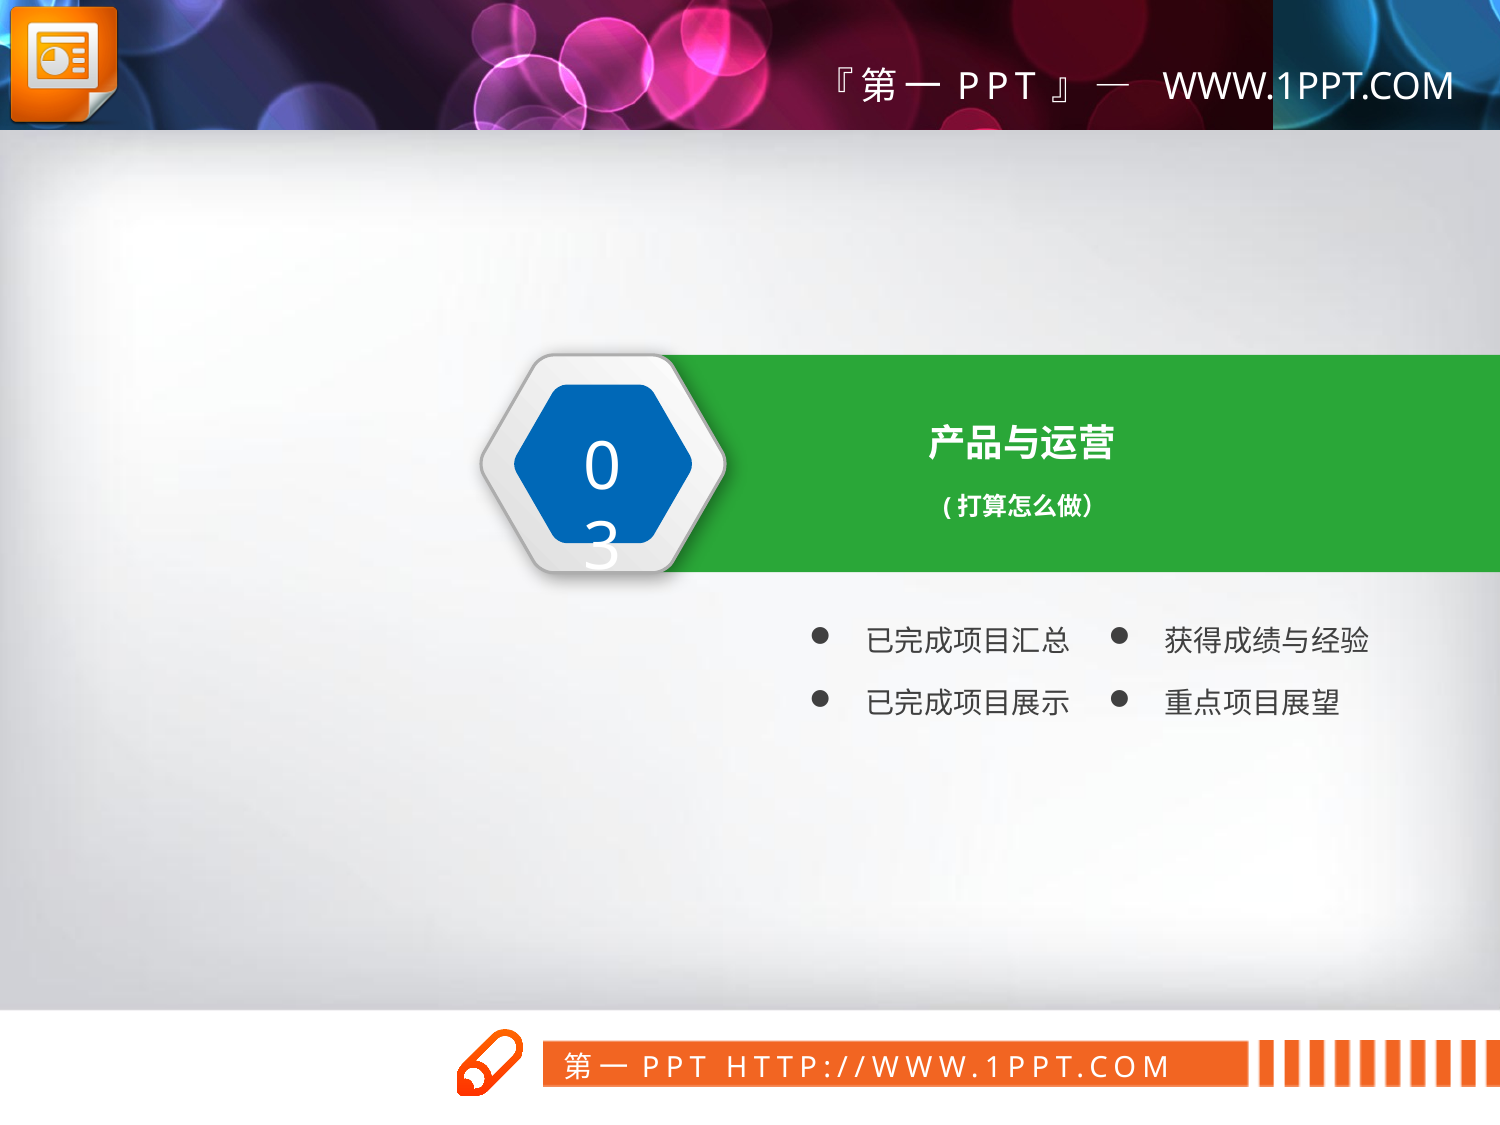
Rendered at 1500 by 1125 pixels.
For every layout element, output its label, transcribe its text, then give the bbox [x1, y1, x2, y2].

text_box (打算怎么做） [928, 483, 1123, 528]
text_box 重点项目展望 [1093, 677, 1356, 727]
text_box 已完成项目汇总 [794, 614, 1086, 665]
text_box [479, 354, 727, 573]
picture [543, 1040, 1500, 1087]
picture [0, 0, 1500, 1012]
text_box 获得成绩与经验 [1093, 614, 1385, 665]
text_box 产品与运营 [913, 411, 1131, 471]
text_box 已完成项目展示 [794, 677, 1086, 727]
text_box [728, 354, 1500, 573]
